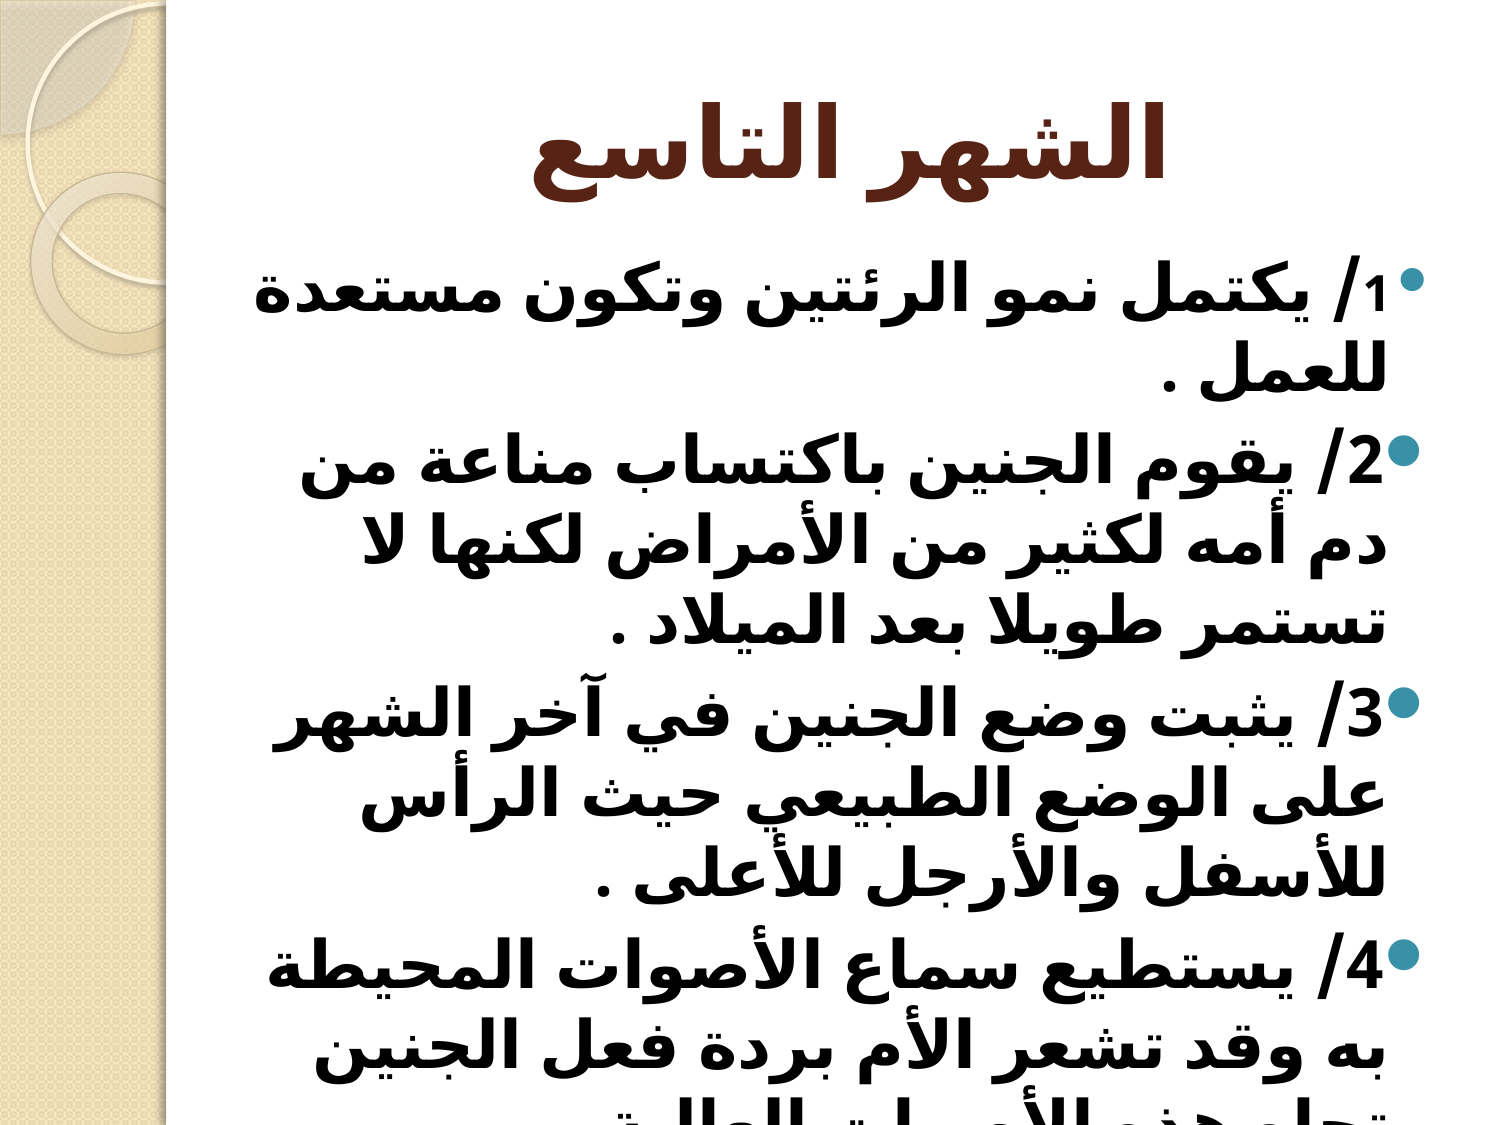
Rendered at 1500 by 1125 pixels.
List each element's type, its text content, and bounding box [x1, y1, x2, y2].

list 1/ يكتمل نمو الرئتين وتكون مستعدة للعمل . 2/ يقوم الجنين باكتساب مناعة من دم أمه لكثير من الأمراض لكنها لا تستمر طويلا بعد الميلاد . 3/ يثبت وضع الجنين في آخر الشهر على الوضع الطبيعي حيث الرأس للأسفل والأرجل للأعلى . 4/ يستطيع سماع الأصوات المحيطة به وقد تشعر الأم بردة فعل الجنين تجاه هذه الأصوات العالية. [235, 237, 1466, 1025]
title الشهر التاسع [235, 45, 1466, 233]
